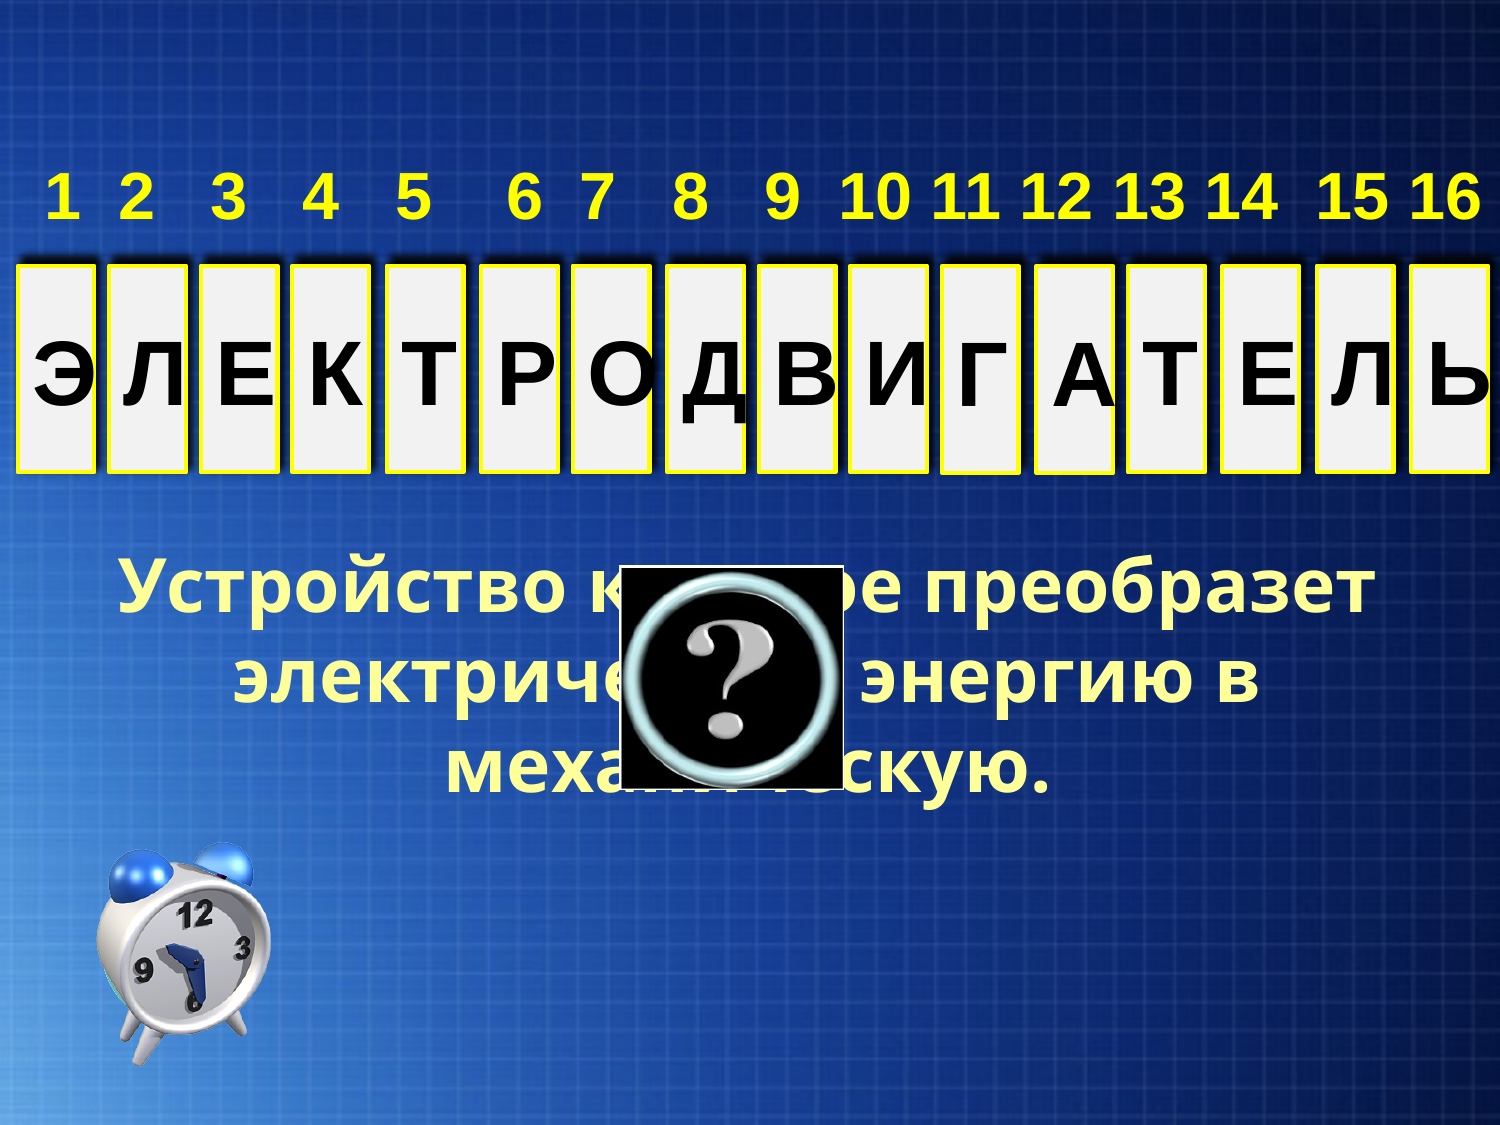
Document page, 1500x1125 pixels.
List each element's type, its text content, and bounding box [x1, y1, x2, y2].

text_box В [757, 264, 838, 474]
text_box 1 2 3 4 5 6 7 8 9 10 11 12 13 14 15 16 [29, 145, 1500, 241]
text_box А [1034, 264, 1115, 475]
text_box Т [1126, 264, 1207, 474]
text_box Э [16, 264, 96, 474]
text_box О [571, 264, 652, 474]
text_box Л [107, 264, 188, 474]
text_box Е [199, 264, 280, 474]
text_box Р [479, 264, 560, 474]
text_box Г [940, 264, 1021, 475]
picture [0, 0, 1500, 1125]
text_box К [290, 264, 371, 474]
text_box Д [665, 264, 746, 474]
text_box Устройство которое преобразет электрическую энергию в механическую. [46, 529, 1449, 815]
text_box И [848, 264, 929, 474]
text_box Л [1315, 264, 1396, 474]
text_box Е [1220, 264, 1301, 474]
text_box Ь [1409, 264, 1490, 474]
text_box Т [385, 264, 466, 474]
